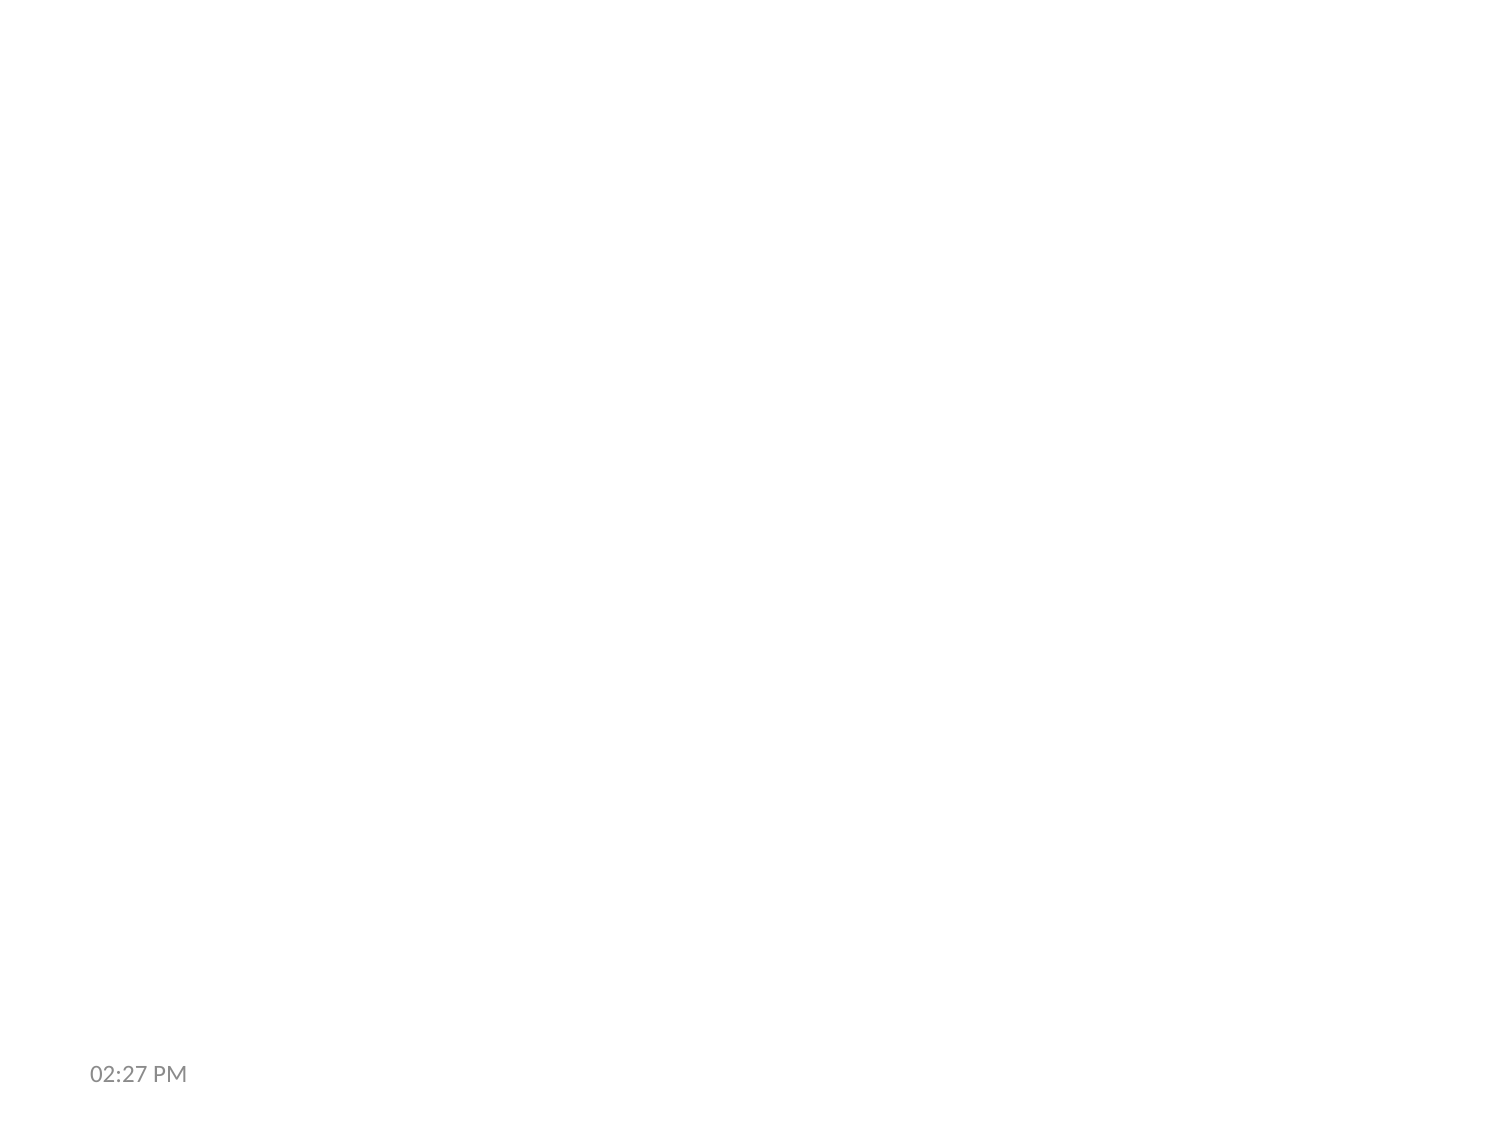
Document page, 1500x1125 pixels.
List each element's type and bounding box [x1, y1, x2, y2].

slide_number [75, 1042, 425, 1103]
